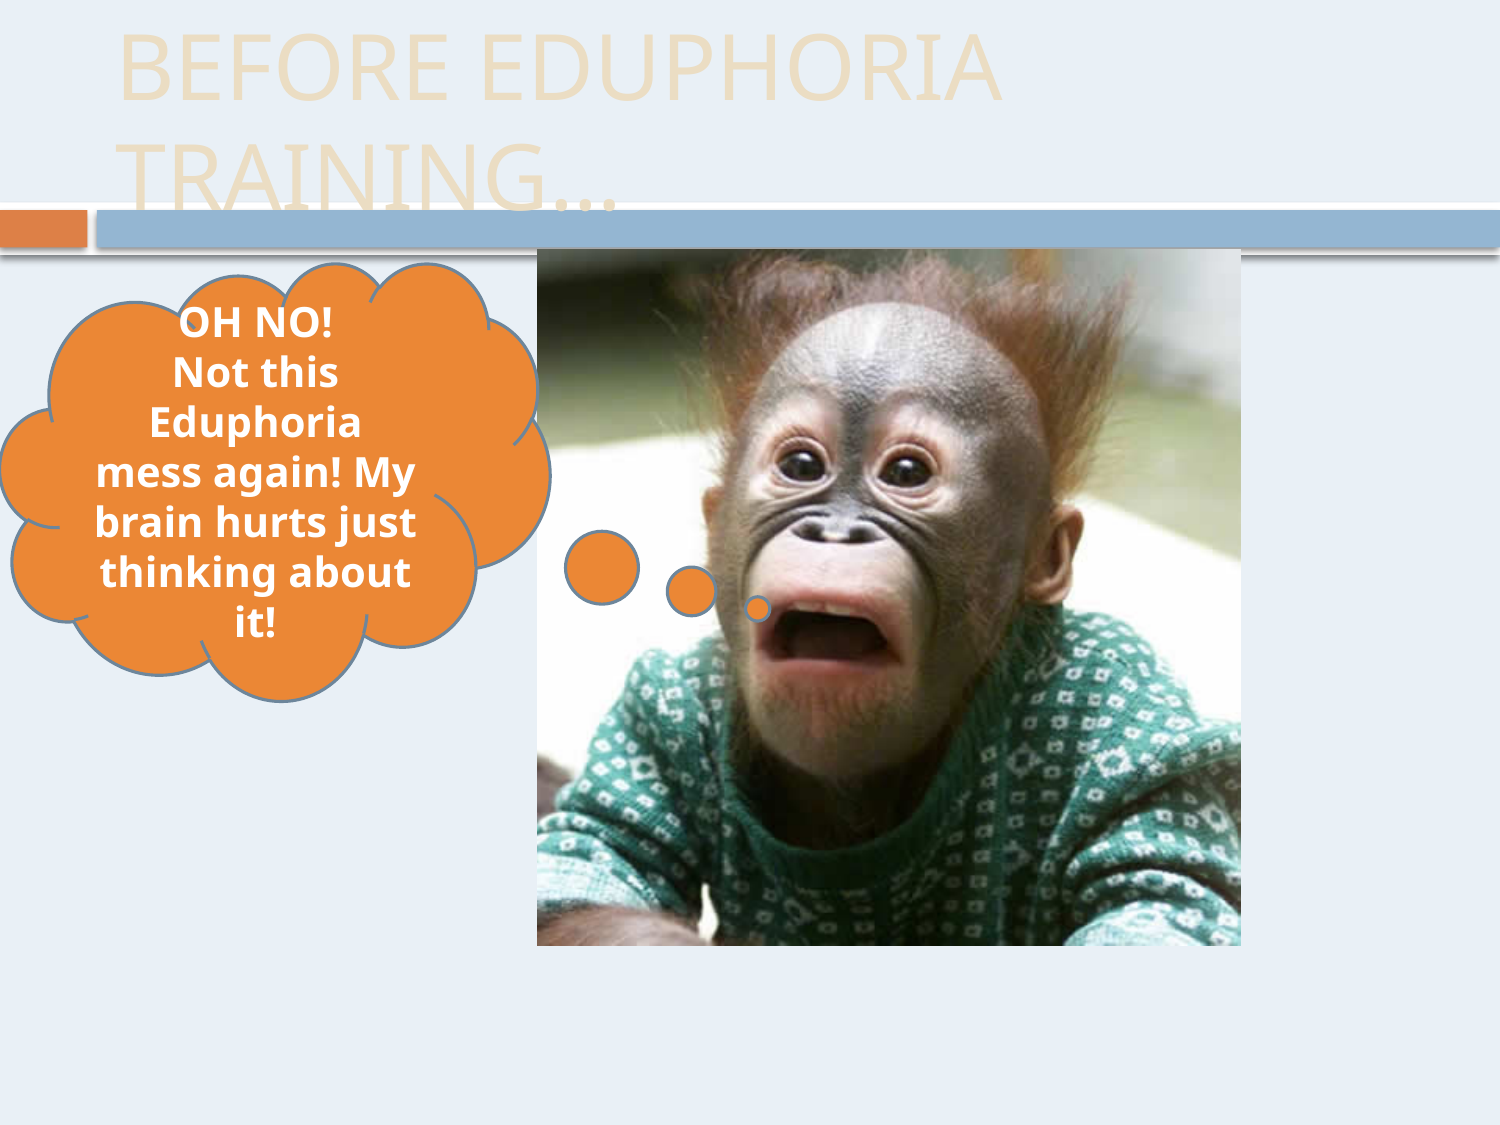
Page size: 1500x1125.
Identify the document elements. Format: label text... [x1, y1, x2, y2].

title BEFORE EDUPHORIA TRAINING… [100, 37, 1438, 200]
text_box OH NO! Not this Eduphoria mess again! My brain hurts just thinking about it! [0, 262, 531, 704]
picture [537, 249, 1241, 946]
